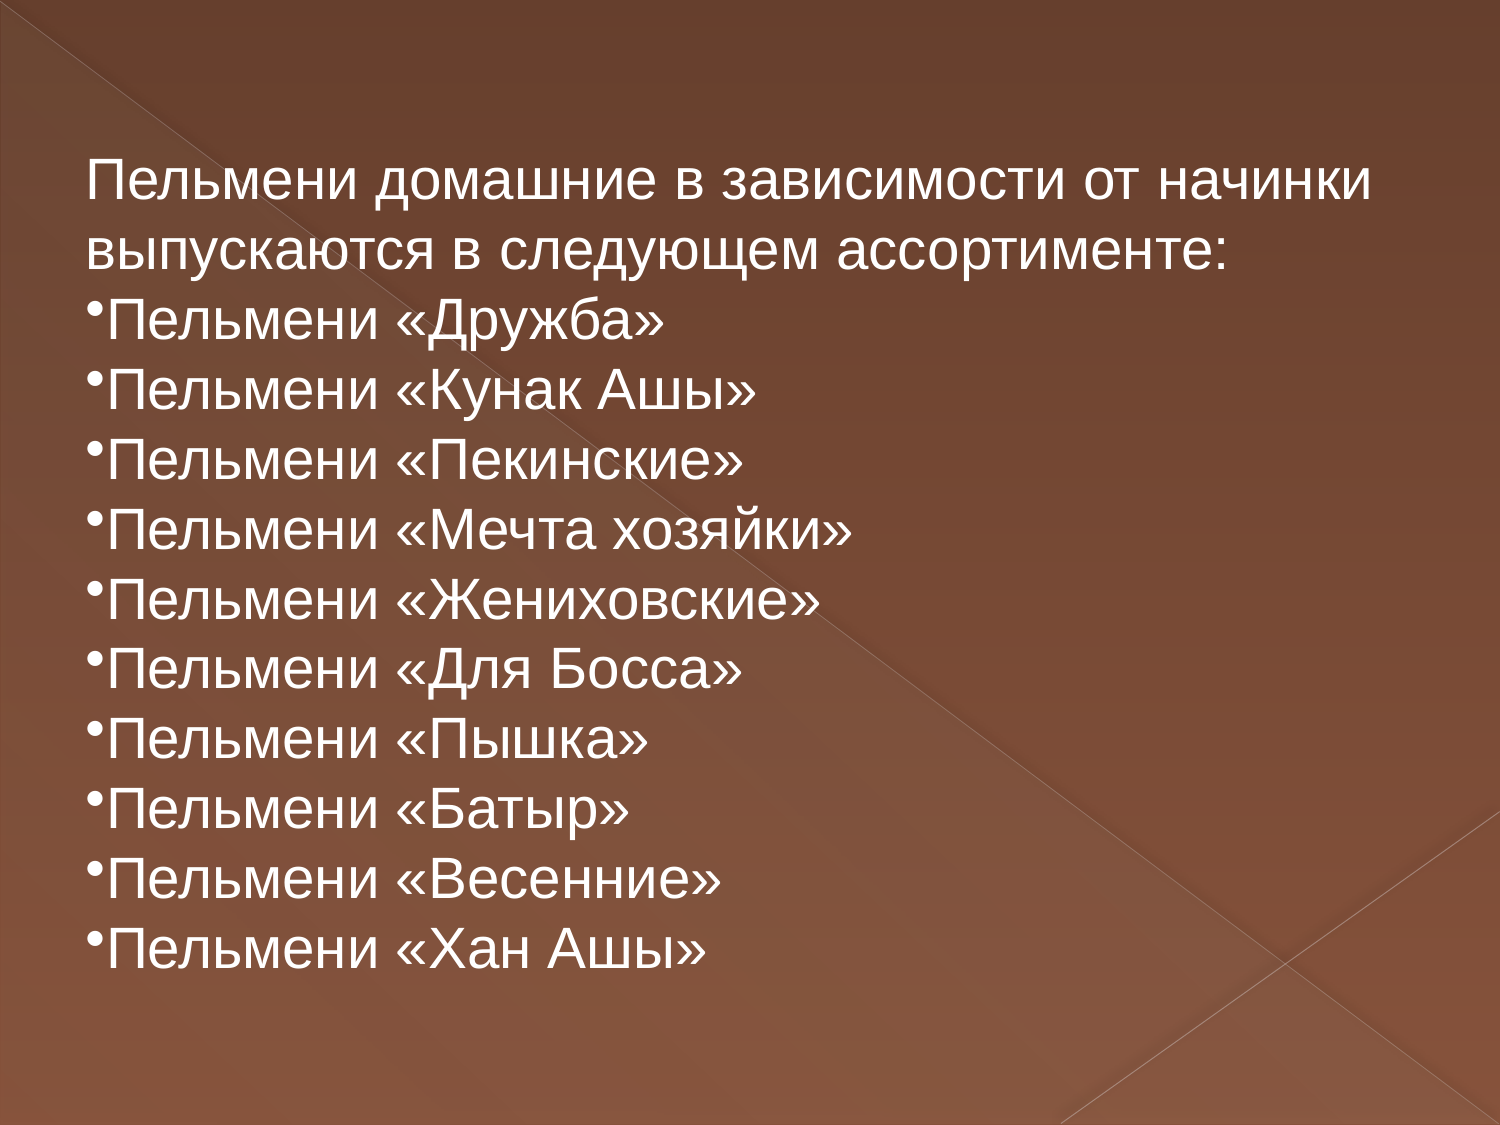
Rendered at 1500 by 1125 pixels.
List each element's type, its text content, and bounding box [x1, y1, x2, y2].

text_box Пельмени домашние в зависимости от начинки выпускаются в следующем ассортименте: Пельмени «Дружба» Пельмени «Кунак Ашы» Пельмени «Пекинские» Пельмени «Мечта хозяйки» Пельмени «Жениховские» Пельмени «Для Босса» Пельмени «Пышка» Пельмени «Батыр» Пельмени «Весенние» Пельмени «Хан Ашы» [70, 133, 1500, 988]
